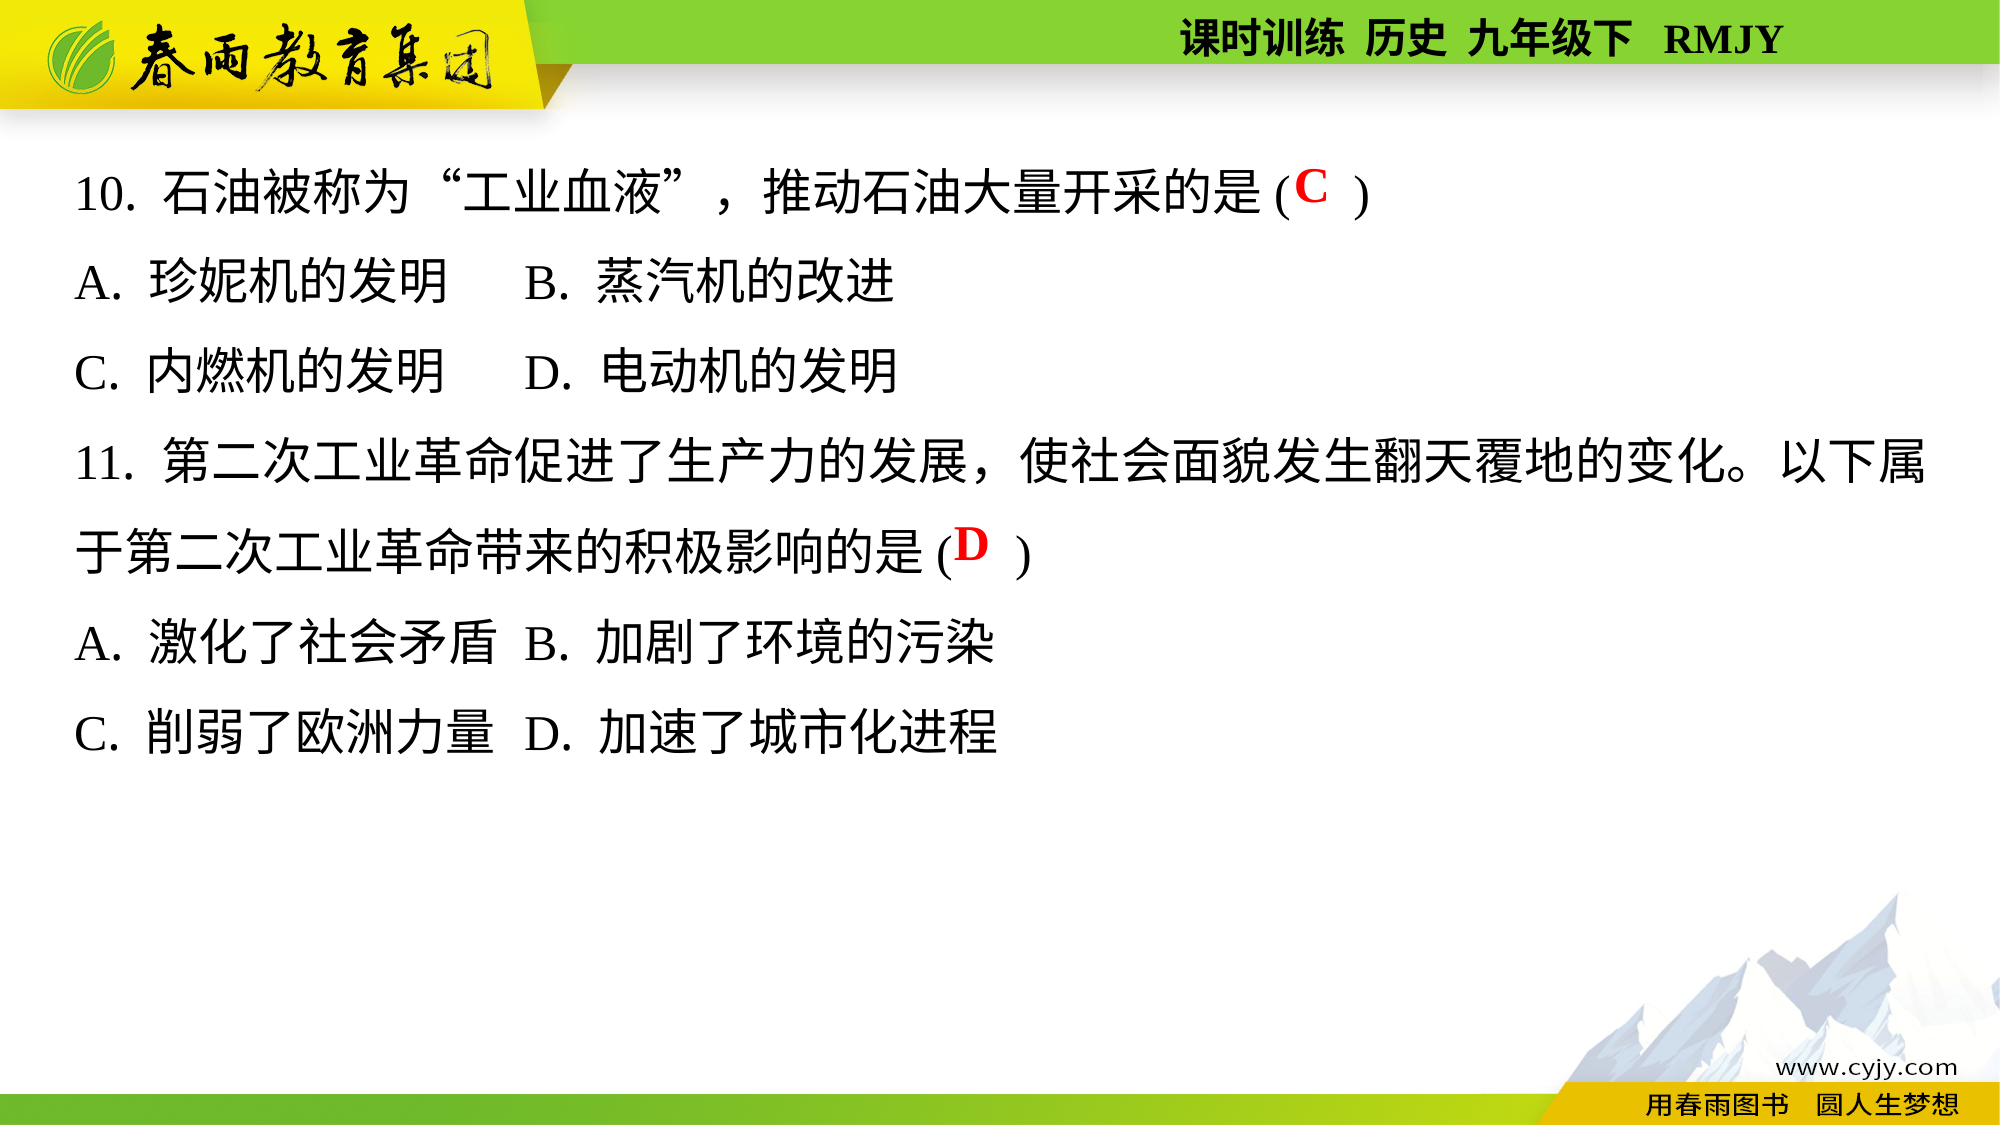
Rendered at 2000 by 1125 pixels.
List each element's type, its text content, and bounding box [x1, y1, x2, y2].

list 10. 石油被称为“工业血液”，推动石油大量开采的是( ) A. 珍妮机的发明 B. 蒸汽机的改进 C. 内燃机的发明 D. 电动机的发明 11. 第二次工业革命促进了生产力的发展，使社会面貌发生翻天覆地的变化。以下属于第二次工业革命带来的积极影响的是( ) A. 激化了社会矛盾 B. 加剧了环境的污染 C. 削弱了欧洲力量 D. 加速了城市化进程 [59, 122, 1944, 774]
text_box C [1278, 144, 1345, 220]
picture [0, 0, 2000, 1125]
text_box D [939, 503, 1005, 579]
